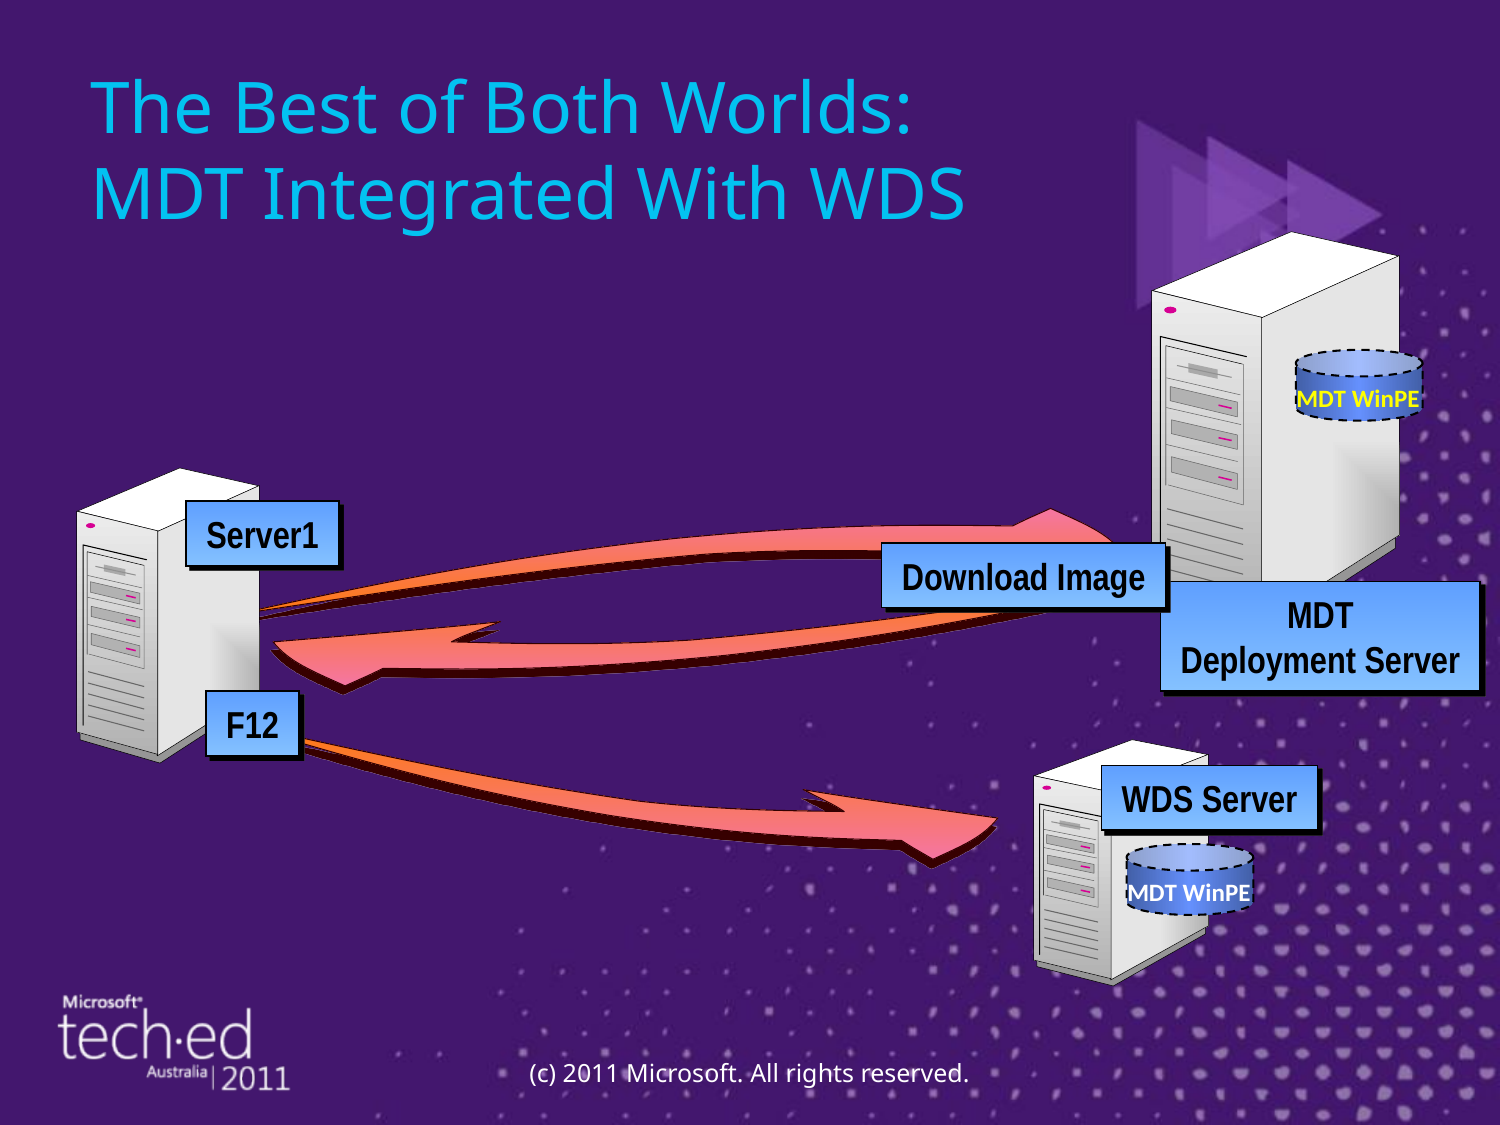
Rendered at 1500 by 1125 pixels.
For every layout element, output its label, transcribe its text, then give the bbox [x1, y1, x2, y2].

text_box MDT Deployment Server [1160, 581, 1481, 692]
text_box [1151, 231, 1400, 634]
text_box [1033, 739, 1319, 987]
text_box Download Image [881, 542, 1146, 608]
text_box [345, 612, 1009, 686]
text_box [1100, 843, 1278, 916]
text_box [345, 508, 1113, 599]
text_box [1269, 349, 1448, 421]
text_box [76, 467, 341, 764]
footer (c) 2011 Microsoft. All rights reserved. [512, 1042, 988, 1103]
text_box [345, 747, 998, 860]
picture [0, 0, 1500, 1125]
title The Best of Both Worlds: MDT Integrated With WDS [75, 54, 1425, 243]
